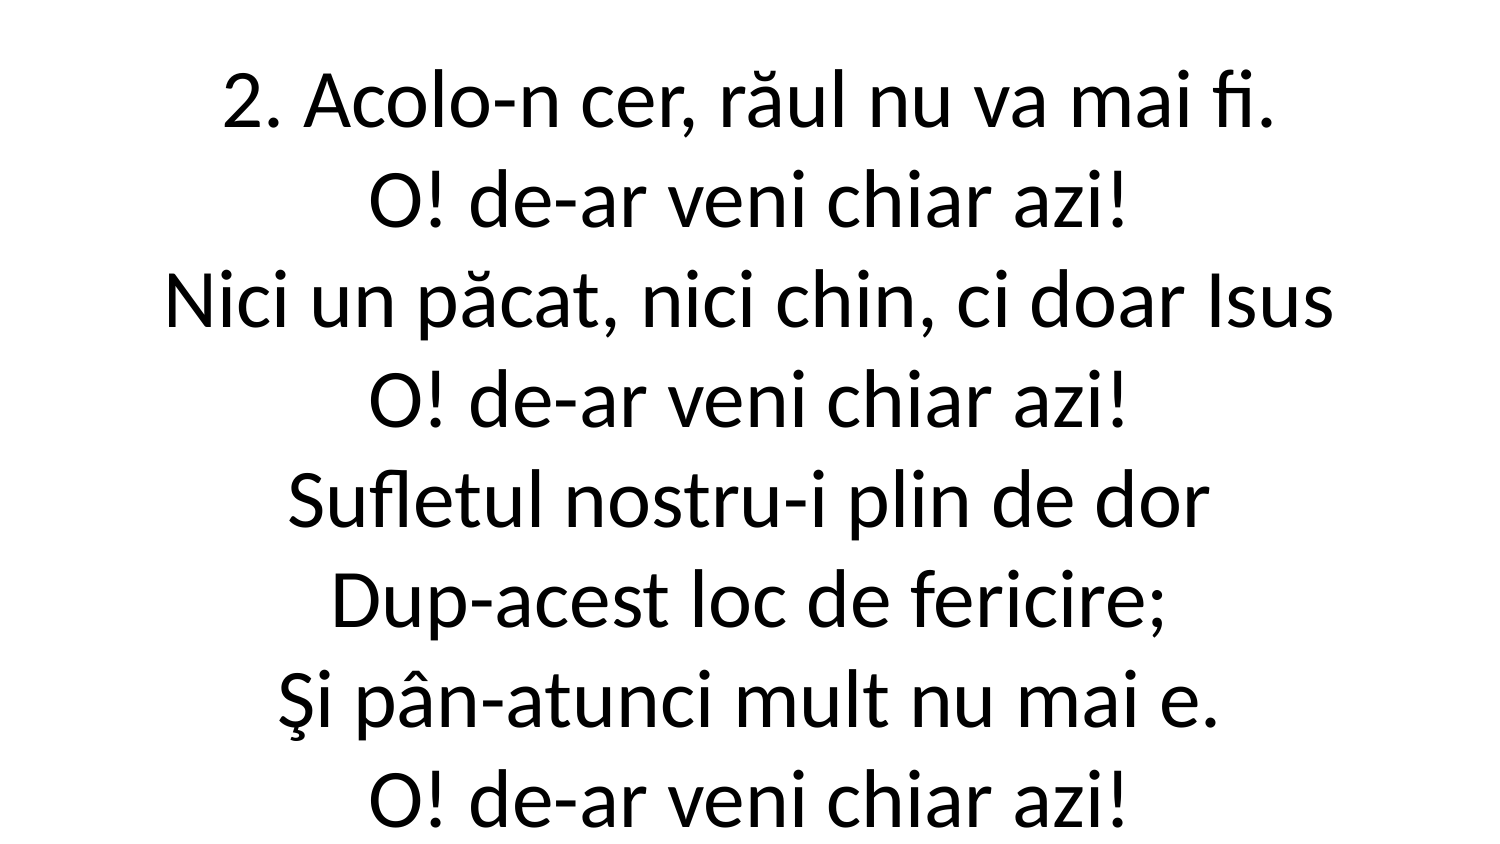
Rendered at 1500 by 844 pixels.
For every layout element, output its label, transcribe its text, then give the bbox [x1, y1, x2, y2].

text_box 2. Acolo-n cer, răul nu va mai fi. O! de-ar veni chiar azi! Nici un păcat, nici chin, ci doar Isus O! de-ar veni chiar azi! Sufletul nostru-i plin de dor Dup-acest loc de fericire; Şi pân-atunci mult nu mai e. O! de-ar veni chiar azi! [149, 0, 1351, 844]
